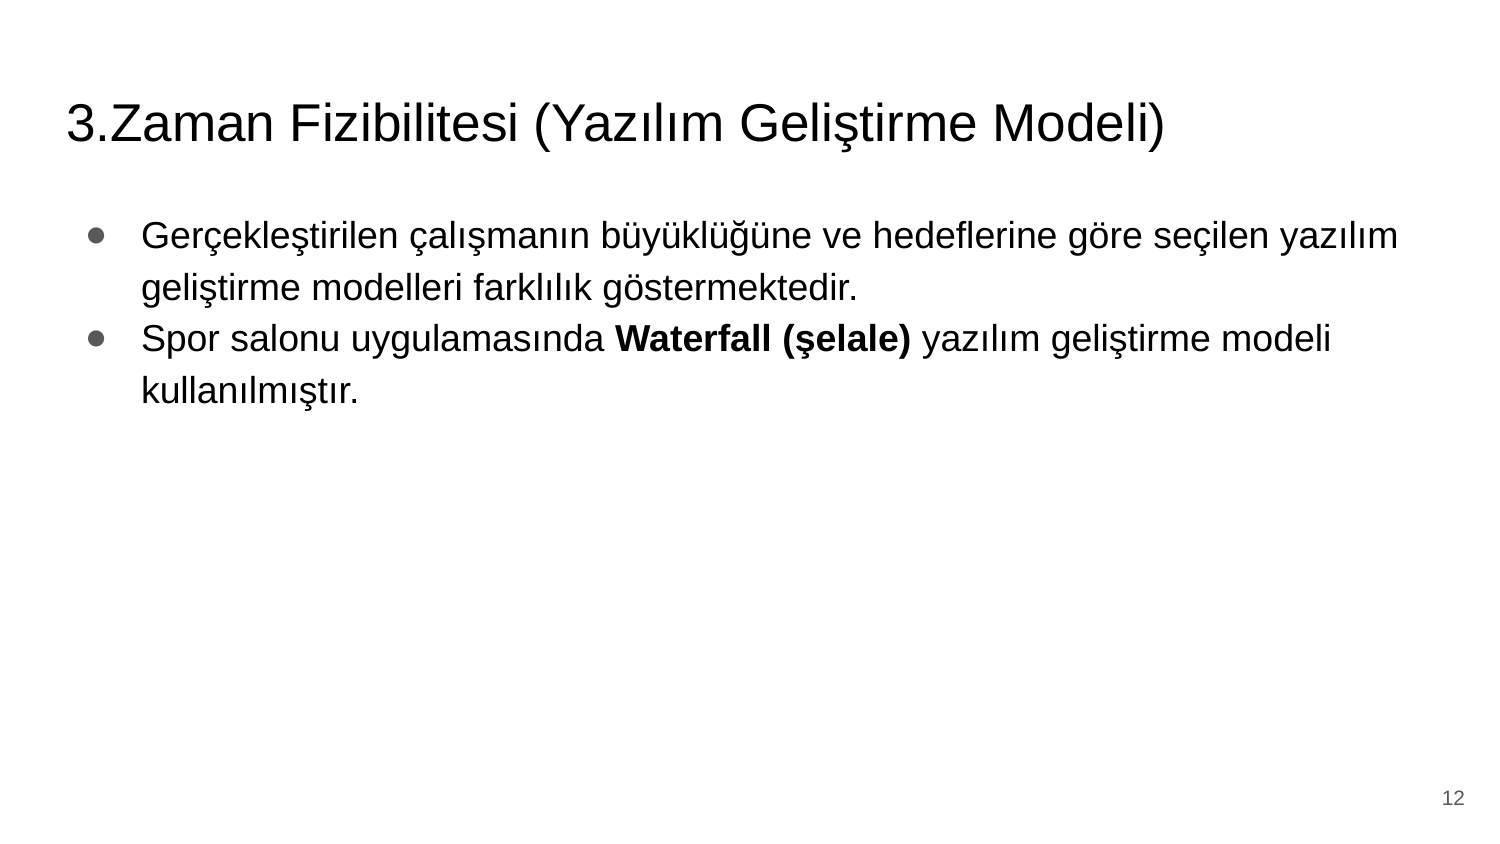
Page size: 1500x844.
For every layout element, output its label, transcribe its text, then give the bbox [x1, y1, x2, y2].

slide_number 12 [1389, 764, 1480, 830]
list Gerçekleştirilen çalışmanın büyüklüğüne ve hedeflerine göre seçilen yazılım geliştirme modelleri farklılık göstermektedir. Spor salonu uygulamasında Waterfall (şelale) yazılım geliştirme modeli kullanılmıştır. [51, 189, 1438, 750]
title 3.Zaman Fizibilitesi (Yazılım Geliştirme Modeli) [51, 72, 1449, 167]
